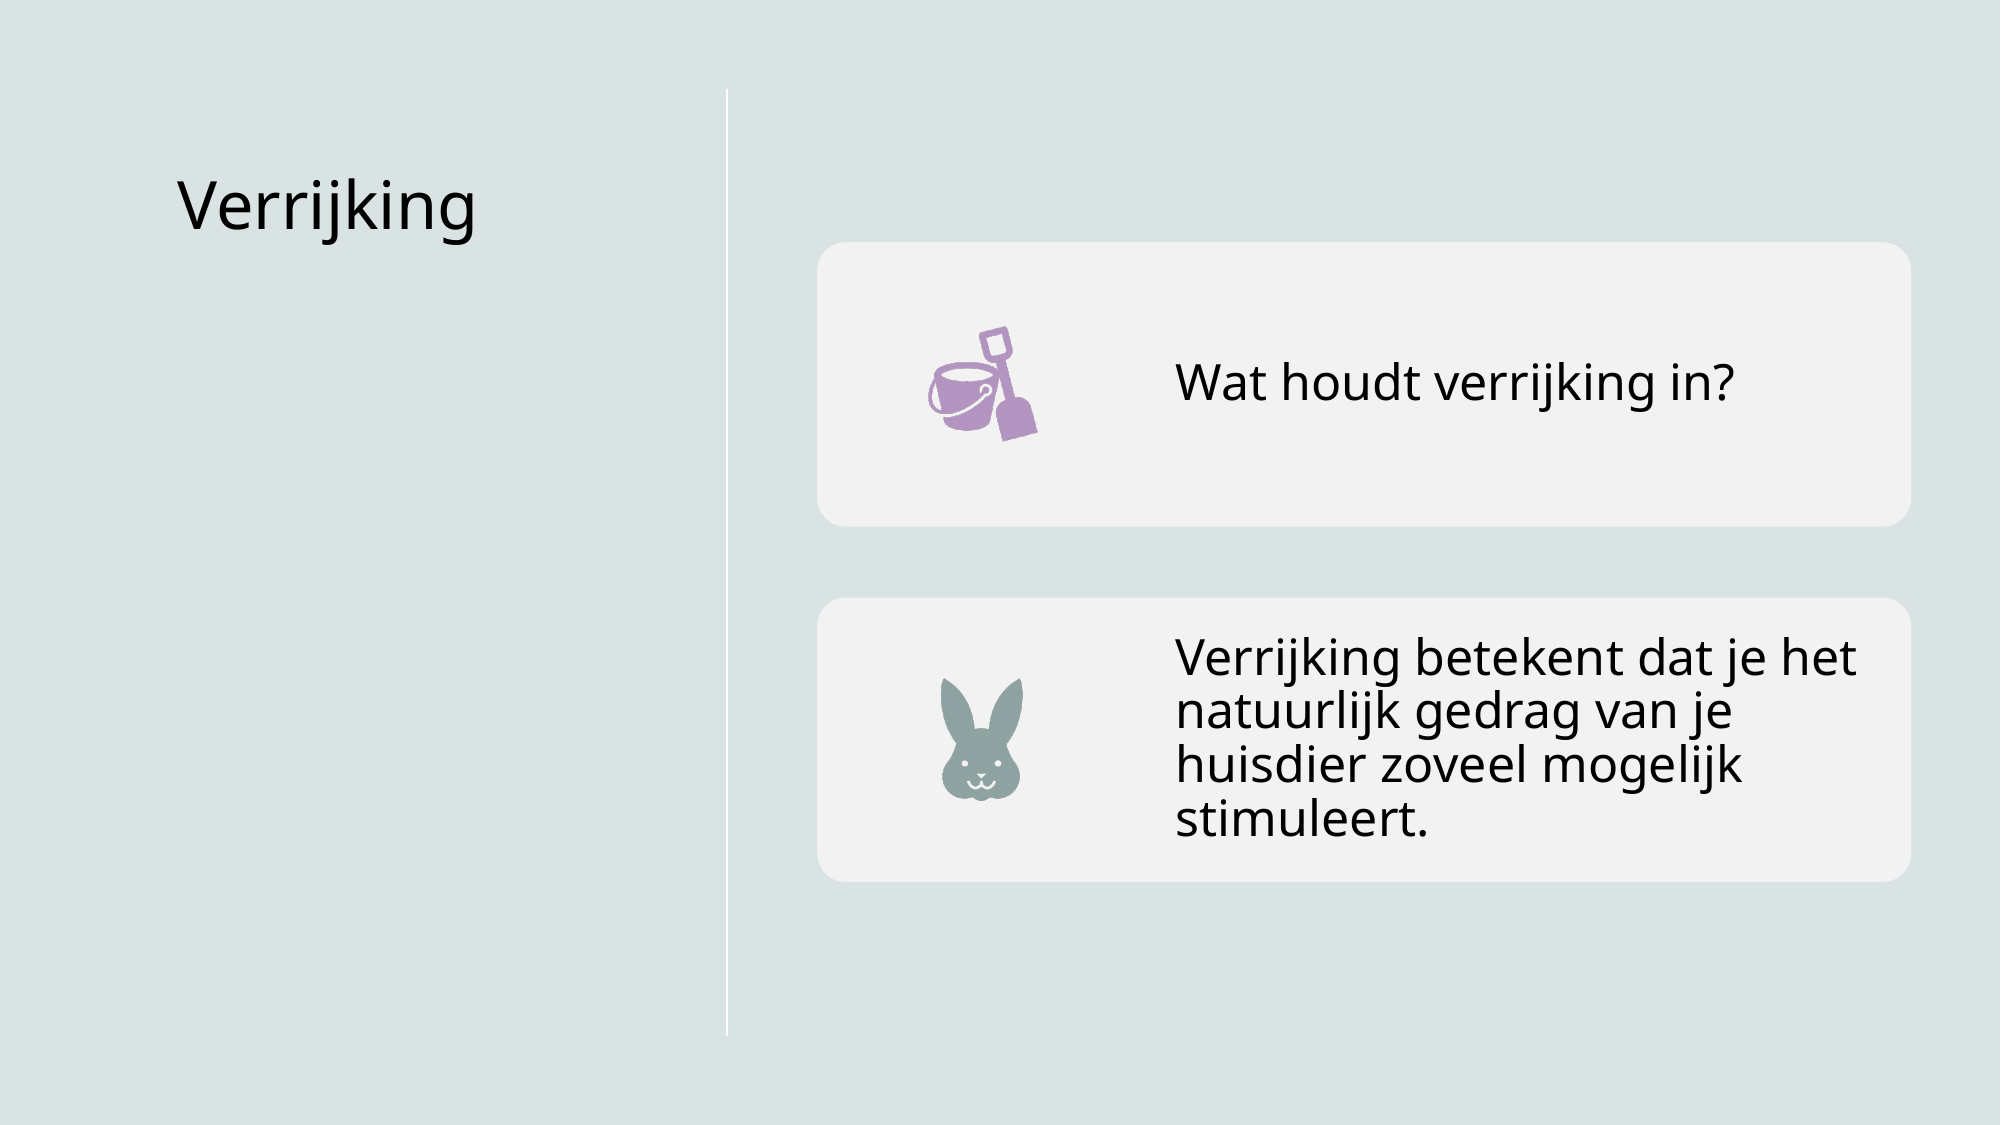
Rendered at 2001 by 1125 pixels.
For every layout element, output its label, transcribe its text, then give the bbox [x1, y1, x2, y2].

title Verrijking [162, 155, 623, 925]
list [816, 87, 1912, 1037]
text_box [0, 0, 2000, 1125]
